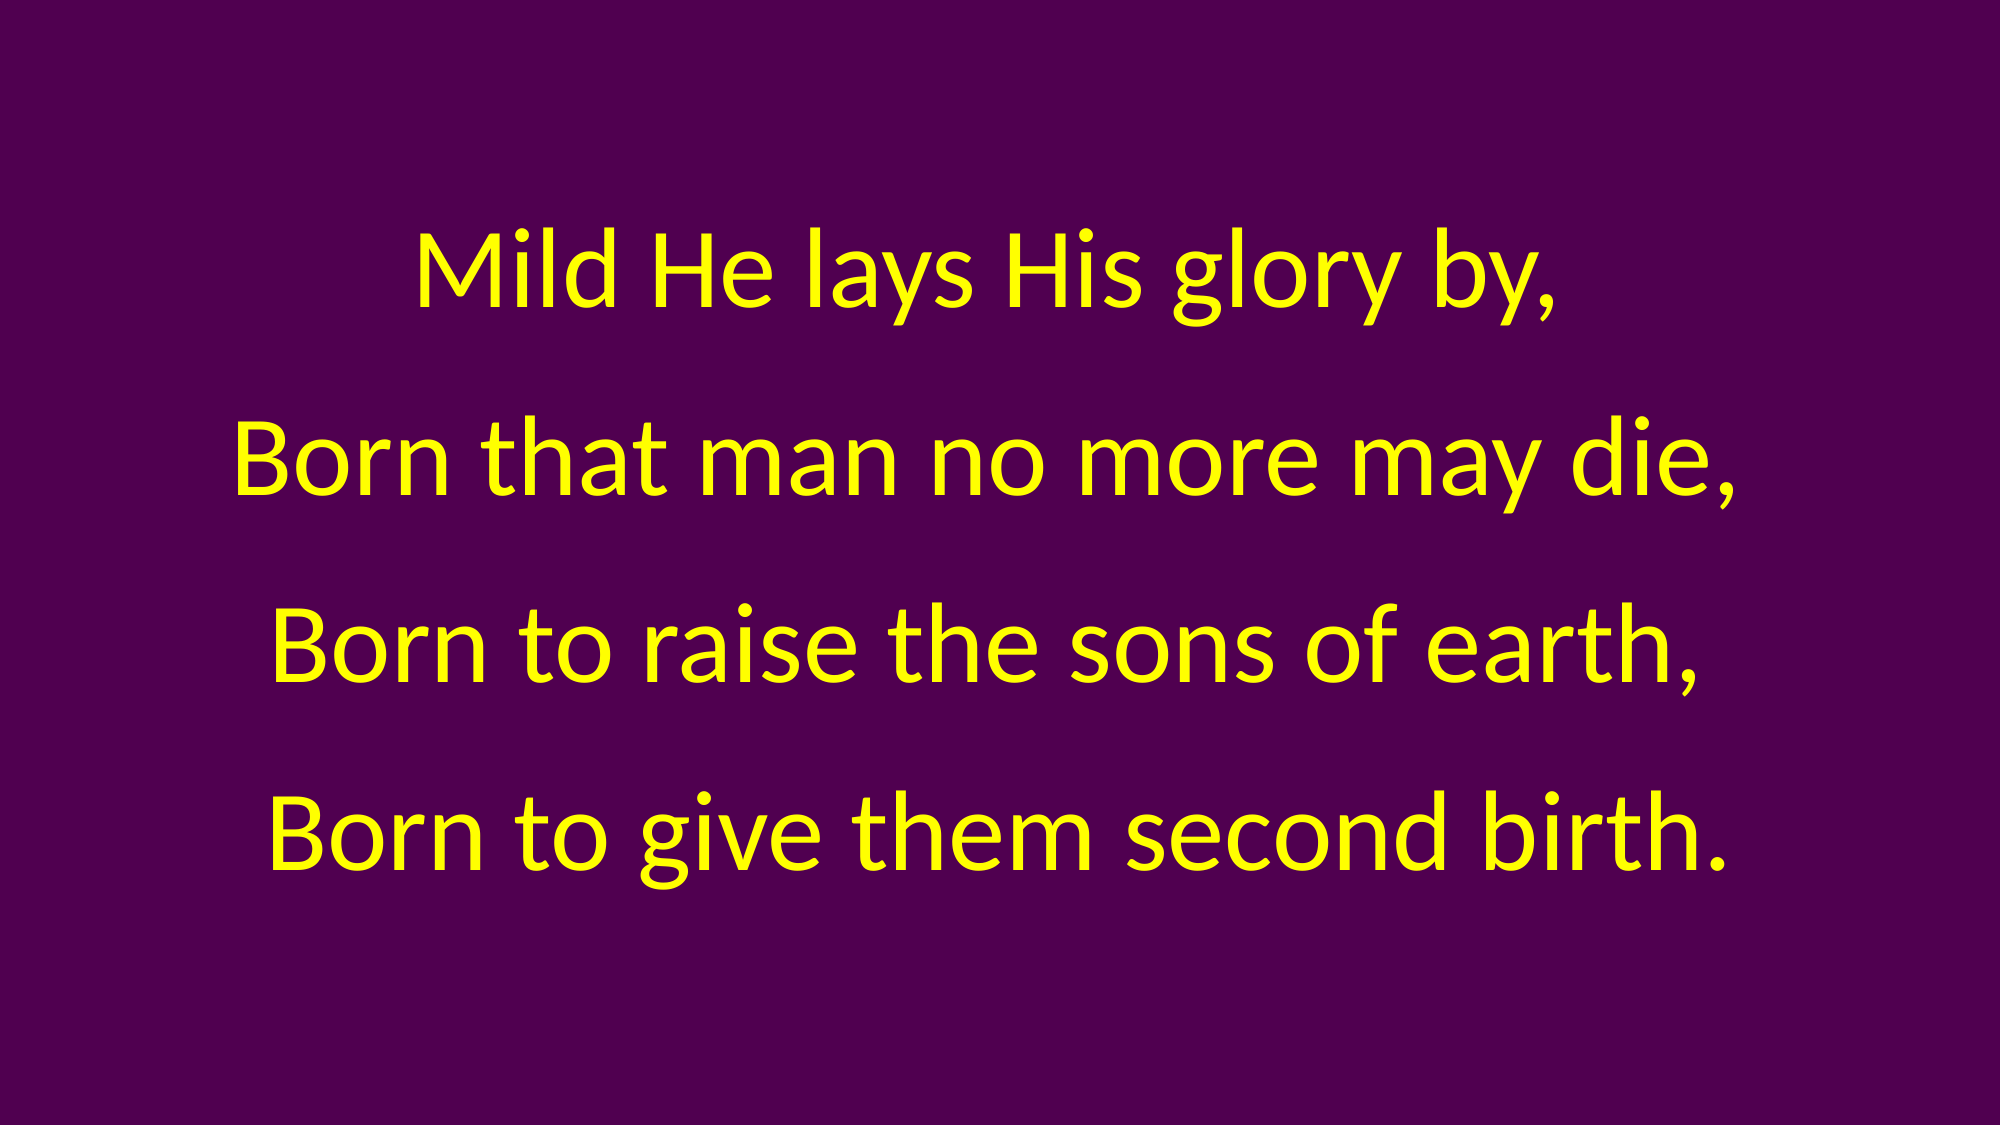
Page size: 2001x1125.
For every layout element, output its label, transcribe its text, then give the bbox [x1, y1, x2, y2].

text_box Mild He lays His glory by, Born that man no more may die, Born to raise the sons of earth, Born to give them second birth. [0, 185, 2000, 901]
